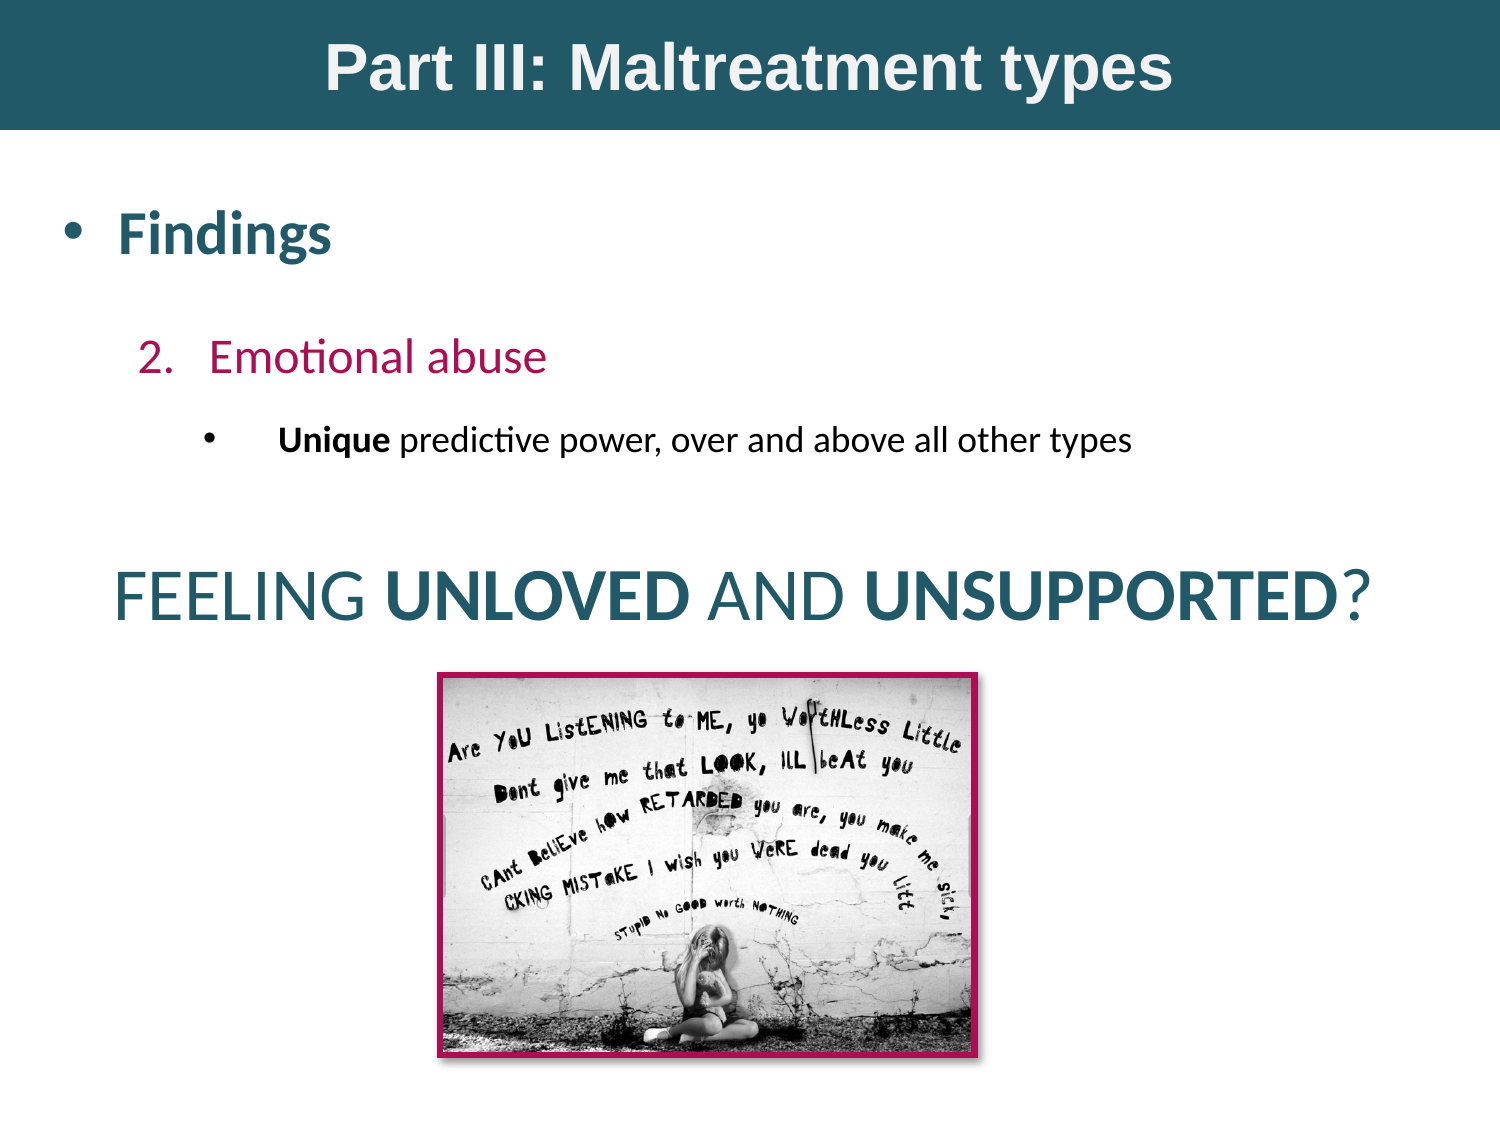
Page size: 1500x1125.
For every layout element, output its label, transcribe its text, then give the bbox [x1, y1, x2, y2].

list Findings 2. Emotional abuse Unique predictive power, over and above all other types FEELING UNLOVED AND UNSUPPORTED? [47, 185, 1408, 1068]
picture [442, 677, 972, 1053]
text_box Part III: Maltreatment types [0, 0, 1500, 130]
